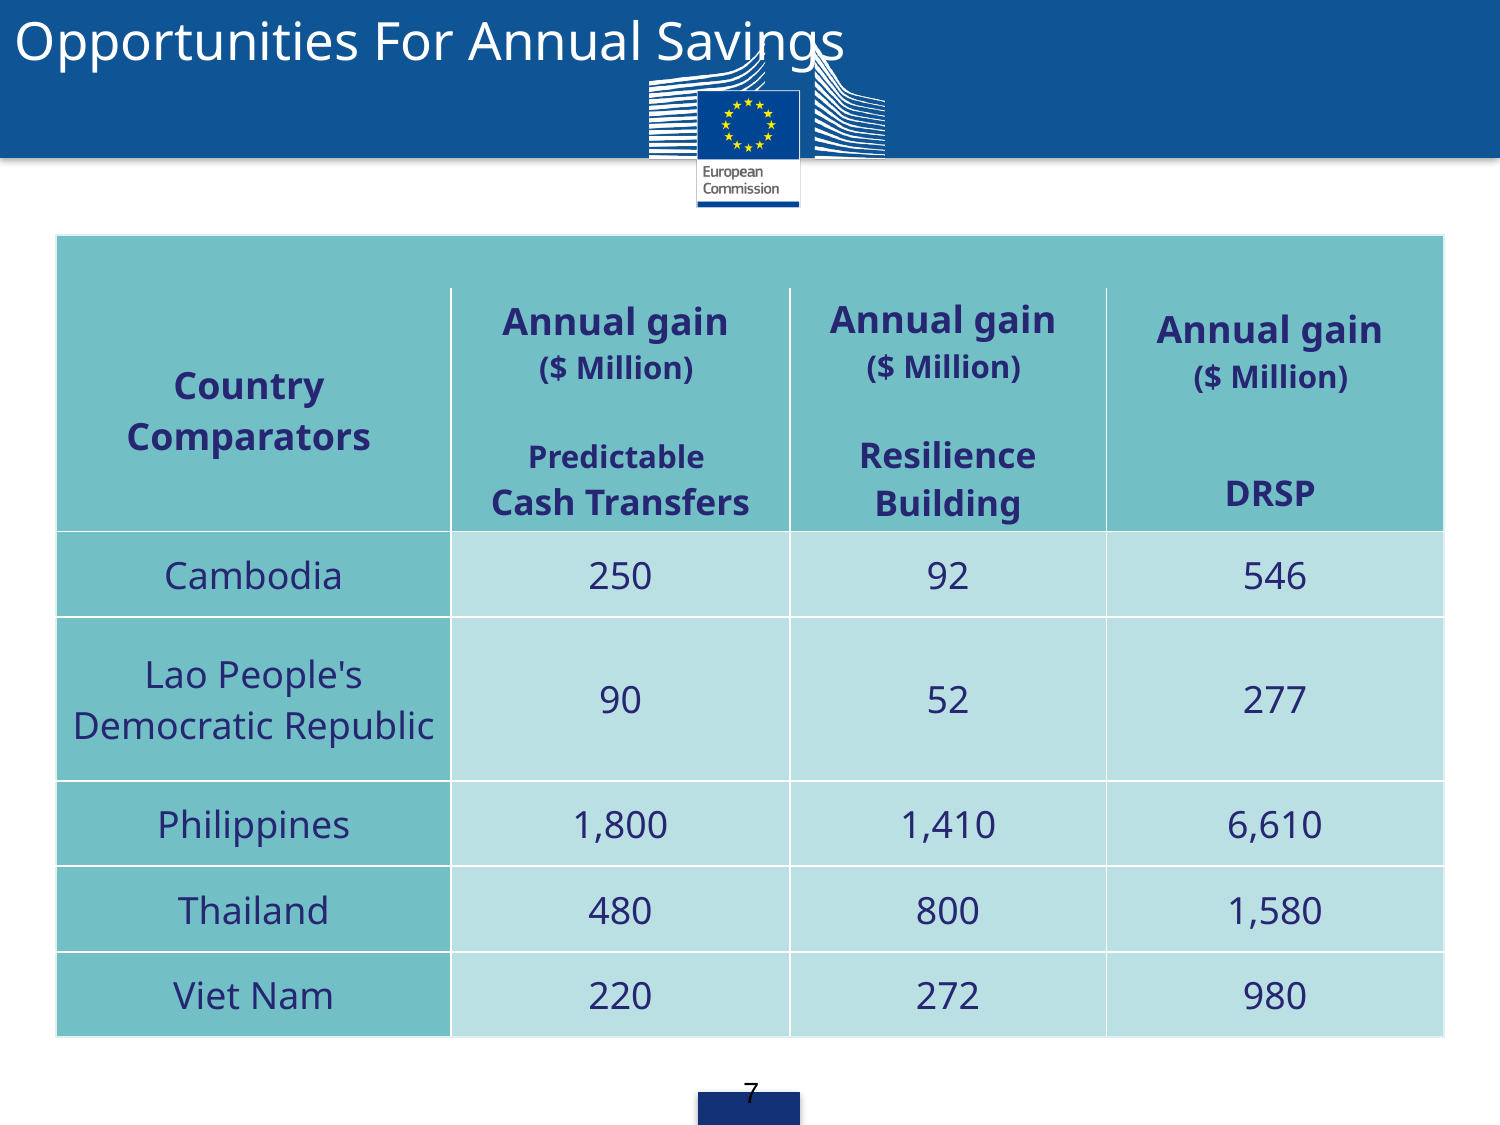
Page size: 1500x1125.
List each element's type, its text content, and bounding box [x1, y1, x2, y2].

table_cell Annual gain ($ Million) DRSP [1107, 288, 1443, 531]
picture [649, 78, 885, 208]
table_cell Thailand [57, 867, 450, 951]
table_cell 90 [452, 618, 789, 780]
table_cell 6,610 [1107, 782, 1443, 865]
table_cell 480 [452, 867, 789, 951]
text_box Opportunities For Annual Savings [0, 0, 1394, 78]
table_cell Philippines [57, 782, 450, 865]
table_cell 1,800 [452, 782, 789, 865]
table_cell 277 [1107, 618, 1443, 780]
table_cell 1,580 [1107, 867, 1443, 951]
table_cell Country Comparators [57, 288, 450, 531]
table_cell Cambodia [57, 532, 450, 616]
table_cell 800 [791, 867, 1106, 951]
table_cell 1,410 [791, 782, 1106, 865]
table_cell 220 [452, 953, 789, 1036]
table_cell 272 [791, 953, 1106, 1036]
table_cell 250 [452, 532, 789, 616]
table_cell 92 [791, 532, 1106, 616]
table_cell Viet Nam [57, 953, 450, 1036]
table_cell 52 [791, 618, 1106, 780]
slide_number 7 [728, 1066, 771, 1111]
table_header [57, 236, 1443, 288]
table_cell 980 [1107, 953, 1443, 1036]
table_cell Annual gain ($ Million) Resilience Building [791, 288, 1106, 531]
table_cell 546 [1107, 532, 1443, 616]
table_cell Lao People's Democratic Republic [57, 618, 450, 780]
table_cell Annual gain ($ Million) Predictable Cash Transfers [452, 288, 789, 531]
